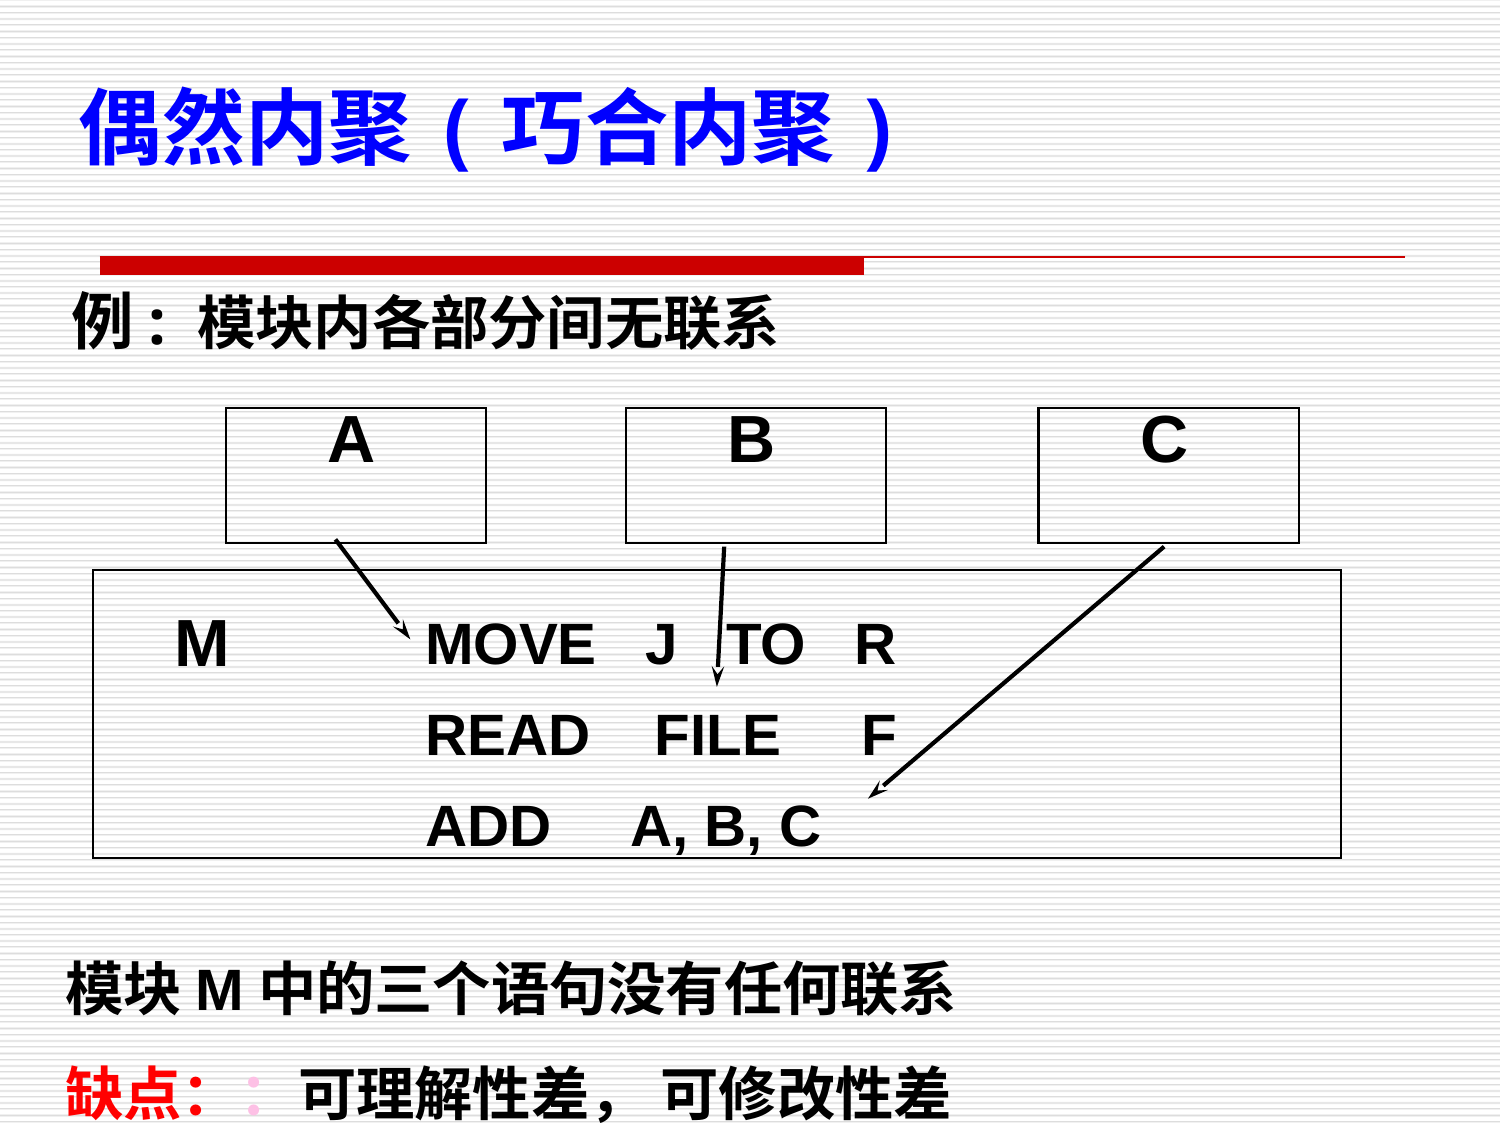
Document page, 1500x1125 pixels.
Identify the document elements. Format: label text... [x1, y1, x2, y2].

picture [0, 0, 1500, 1125]
text_box 例: 模块内各部分间无联系 [55, 274, 1459, 393]
text_box MOVE J TO R READ FILE F ADD A, B, C [410, 577, 1326, 866]
text_box B [712, 387, 791, 483]
text_box 模块M中的三个语句没有任何联系 缺点：：可理解性差， 可修改性差 [50, 909, 1500, 1125]
text_box [393, 619, 410, 640]
text_box [1130, 569, 1341, 858]
text_box [625, 408, 887, 544]
text_box [1038, 408, 1299, 544]
text_box A [312, 387, 391, 483]
text_box C [1124, 387, 1204, 483]
text_box [92, 569, 722, 858]
text_box M [159, 591, 246, 687]
text_box [723, 569, 1136, 577]
text_box 偶然内聚(巧合内聚) [22, 53, 1500, 194]
text_box [226, 408, 487, 544]
